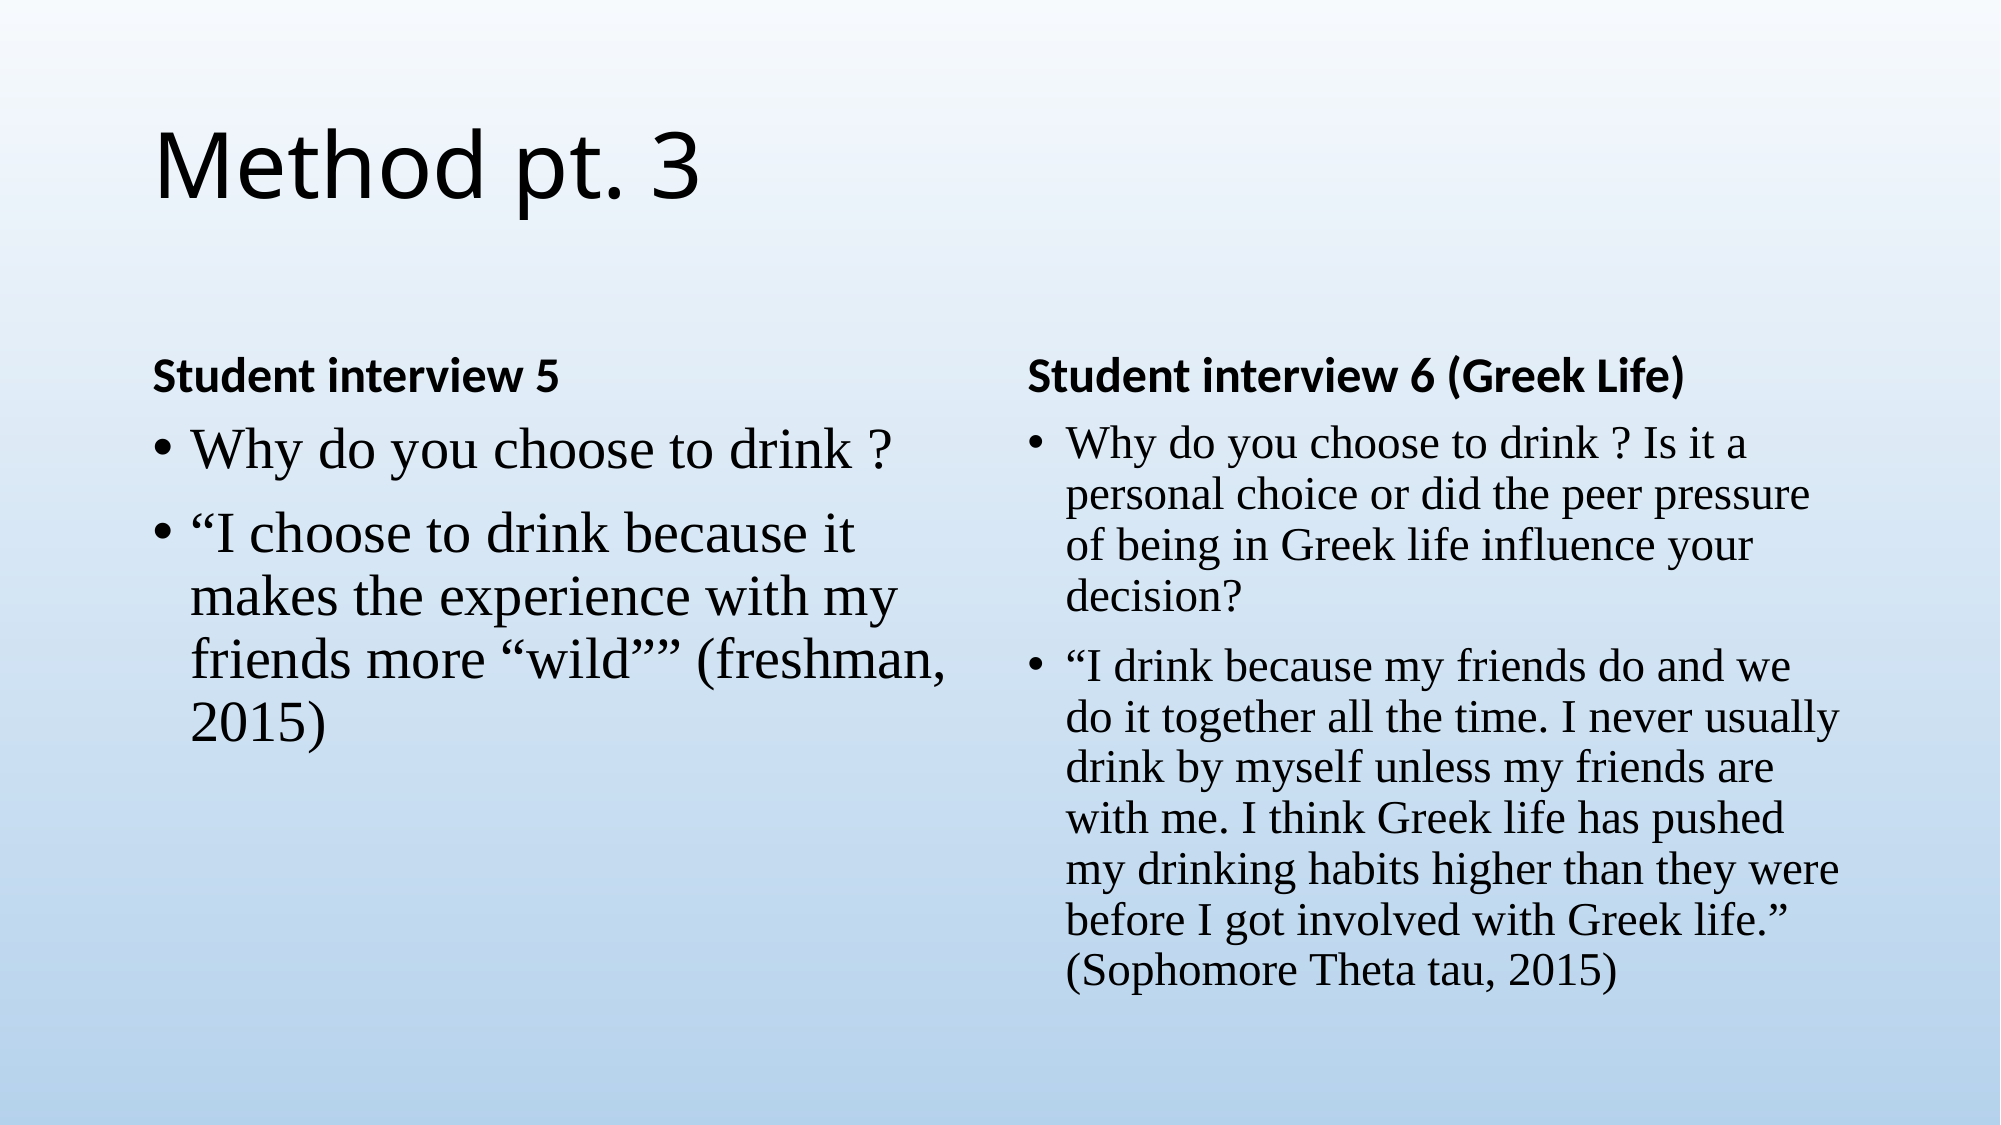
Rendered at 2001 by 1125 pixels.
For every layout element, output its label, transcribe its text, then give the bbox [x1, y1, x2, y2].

list Why do you choose to drink ? “I choose to drink because it makes the experience with my friends more “wild”” (freshman, 2015) [137, 410, 984, 1016]
list Student interview 6 (Greek Life) [1012, 275, 1863, 410]
title Method pt. 3 [137, 59, 1863, 278]
list Student interview 5 [137, 275, 984, 410]
list Why do you choose to drink ? Is it a personal choice or did the peer pressure of being in Greek life influence your decision? “I drink because my friends do and we do it together all the time. I never usually drink by myself unless my friends are with me. I think Greek life has pushed my drinking habits higher than they were before I got involved with Greek life.” (Sophomore Theta tau, 2015) [1012, 410, 1863, 1016]
